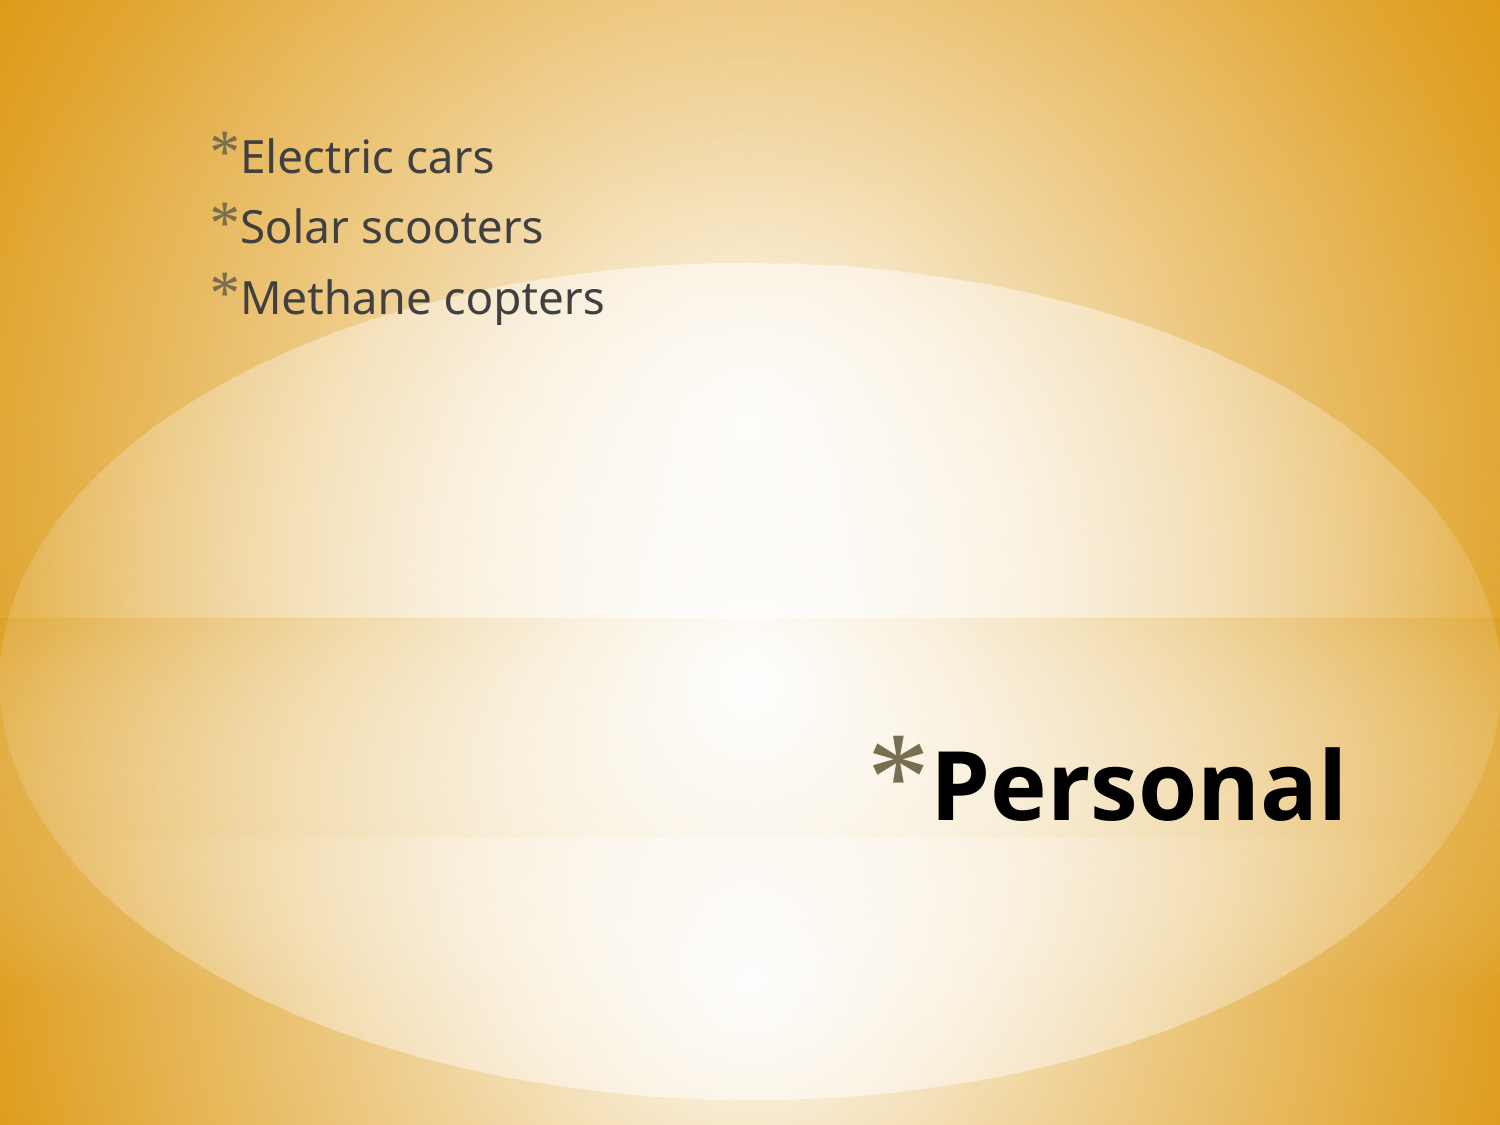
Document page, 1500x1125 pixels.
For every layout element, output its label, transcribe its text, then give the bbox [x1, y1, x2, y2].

list Electric cars Solar scooters Methane copters [187, 120, 1238, 690]
title Personal [294, 717, 1363, 905]
